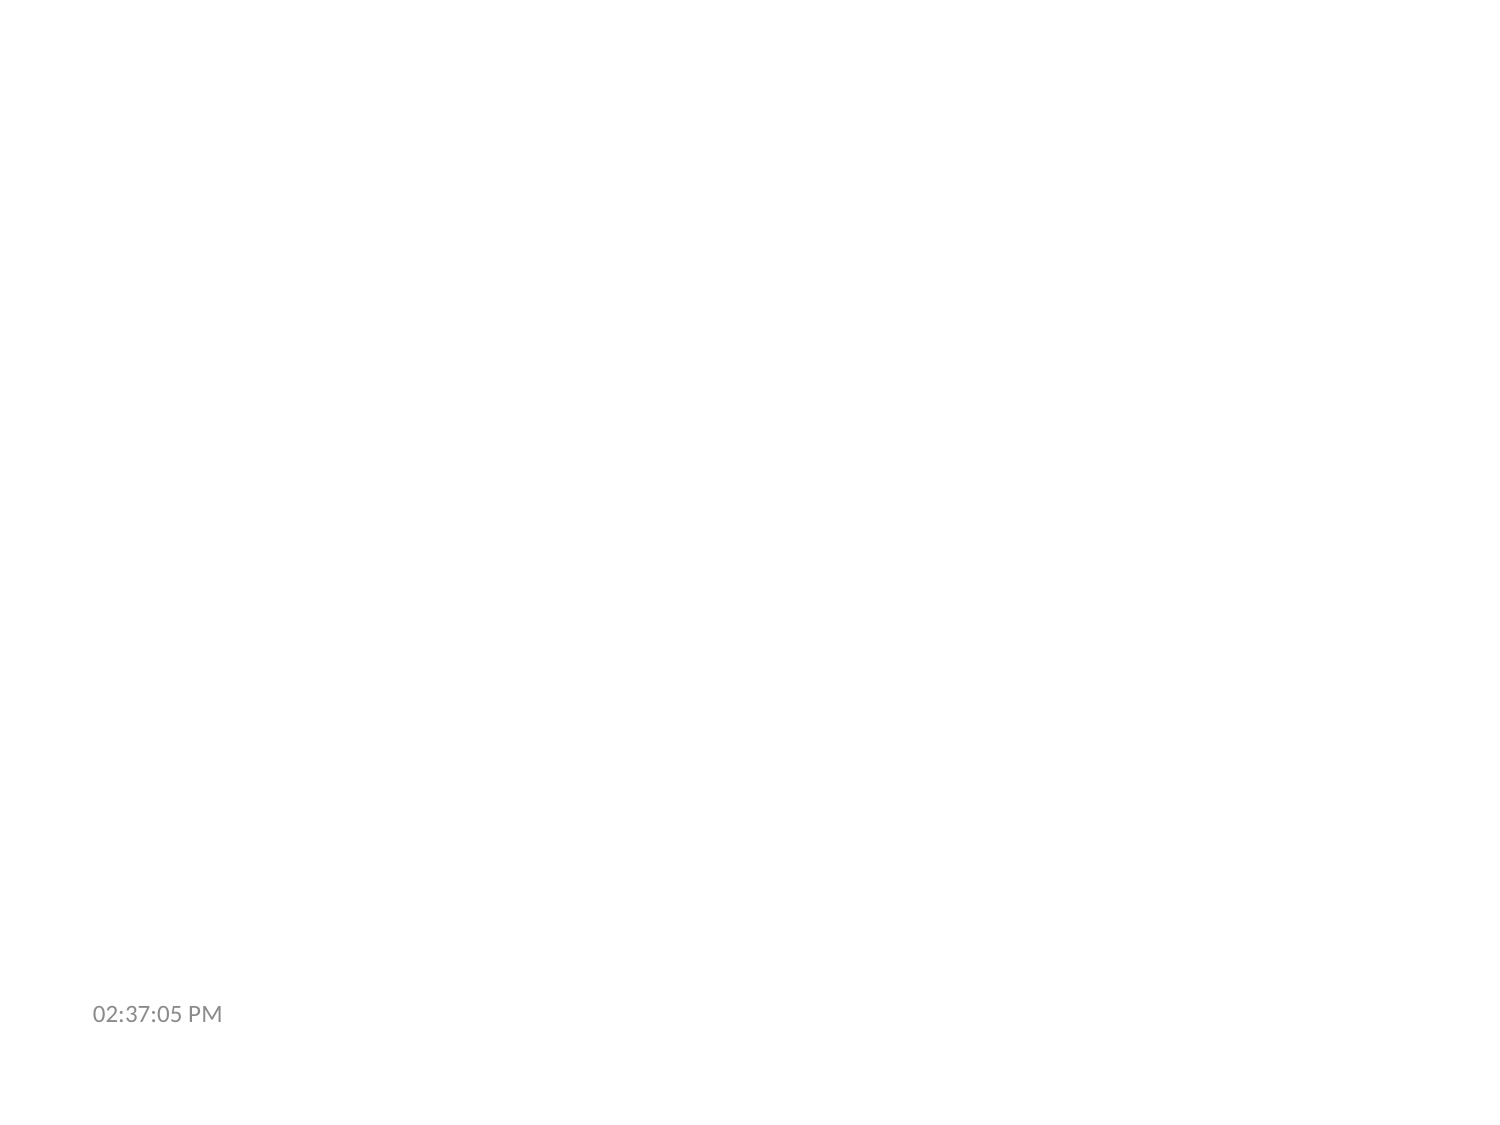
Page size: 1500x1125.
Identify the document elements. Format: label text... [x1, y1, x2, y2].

text_box 3:35:09 PM [77, 982, 428, 1043]
